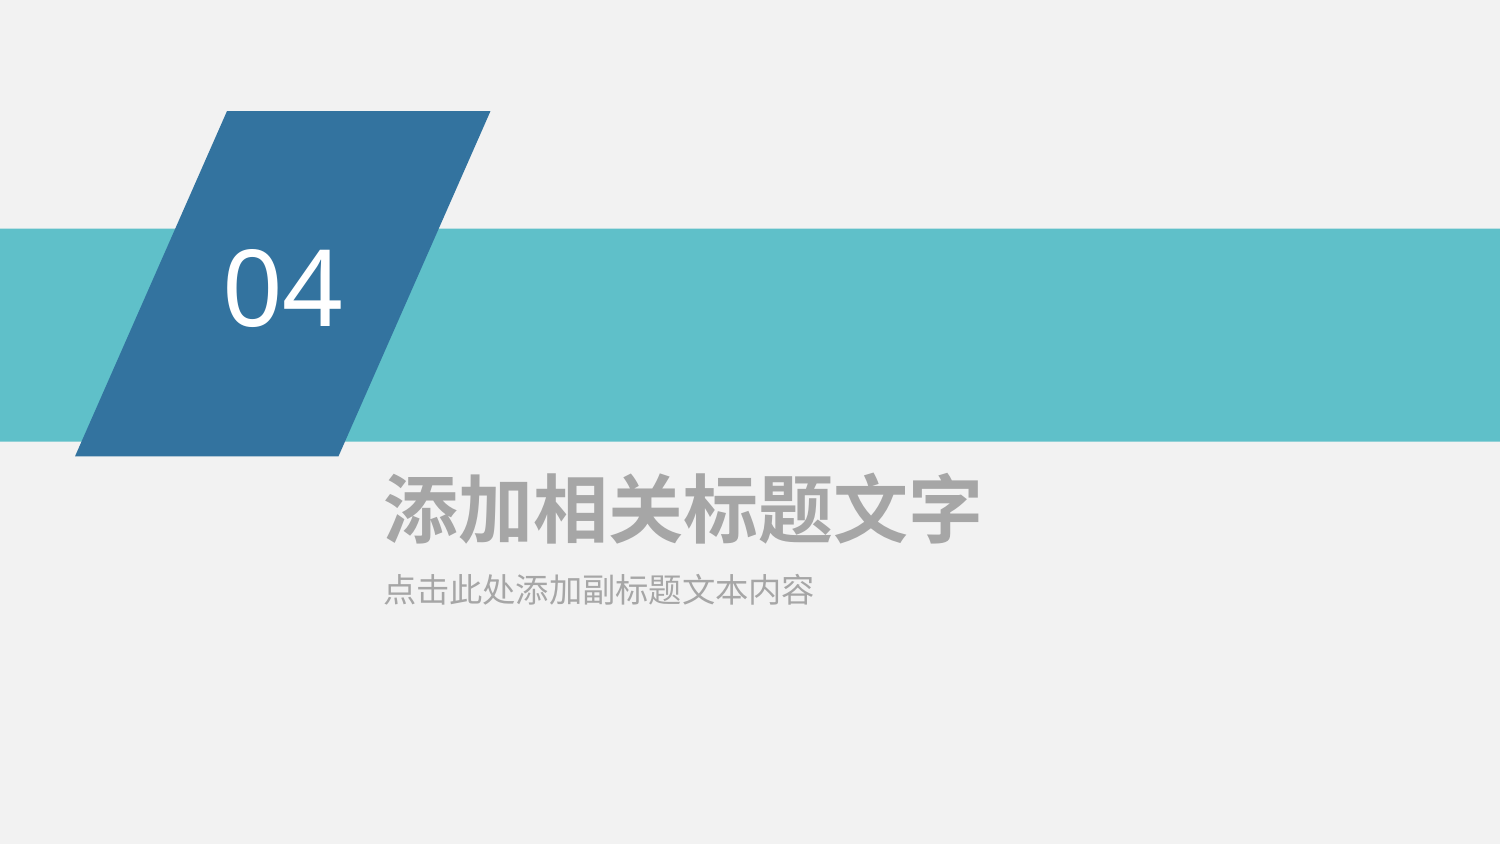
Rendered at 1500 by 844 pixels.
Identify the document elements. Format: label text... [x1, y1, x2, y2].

text_box [0, 228, 175, 442]
text_box 点击此处添加副标题文本内容 [371, 563, 877, 615]
text_box 添加相关标题文字 [371, 456, 1201, 559]
text_box 04 [75, 111, 491, 457]
text_box [346, 228, 1500, 442]
